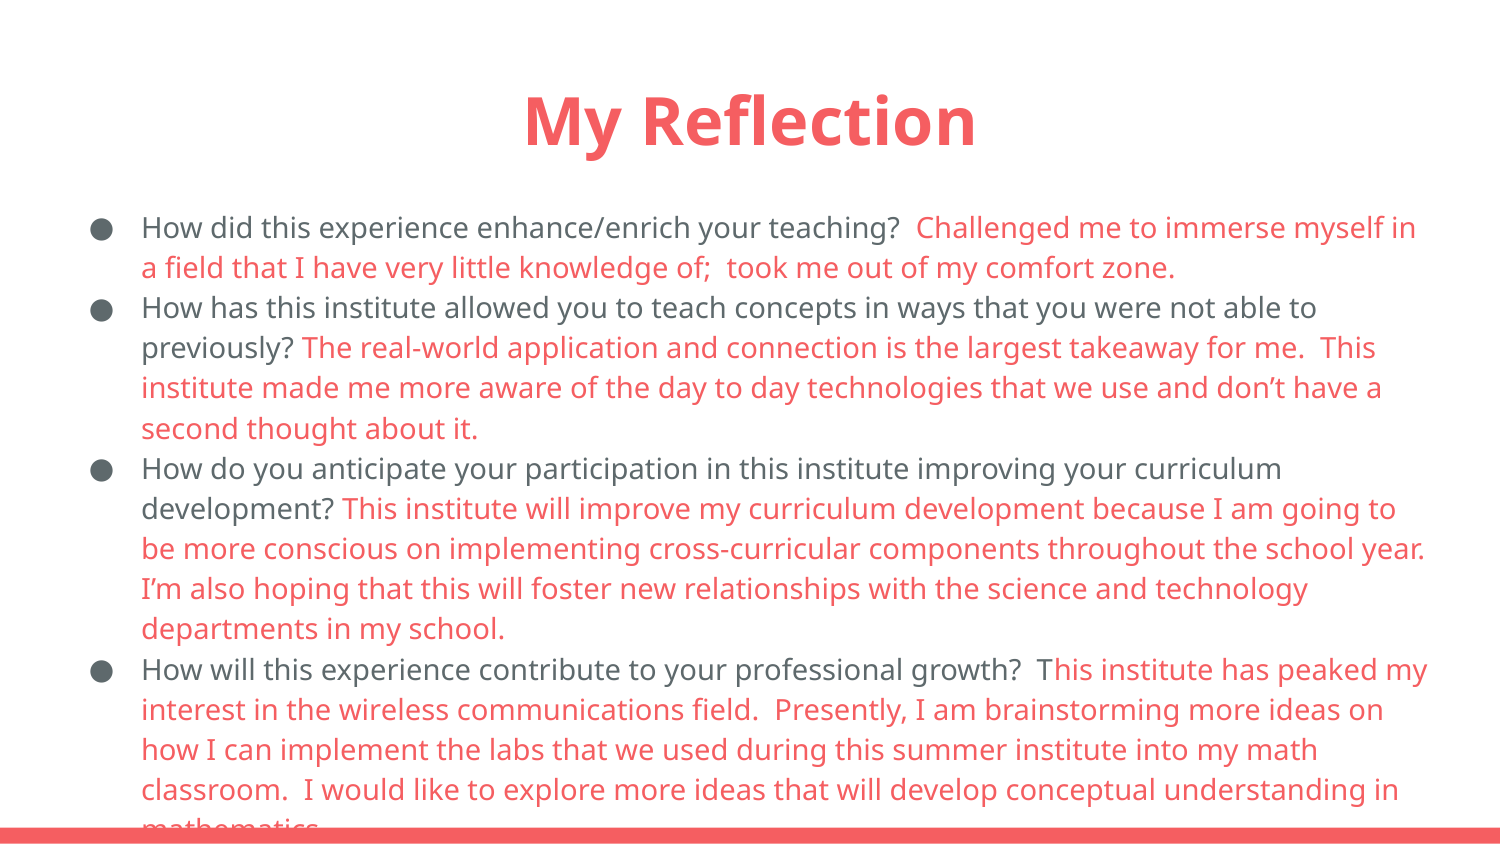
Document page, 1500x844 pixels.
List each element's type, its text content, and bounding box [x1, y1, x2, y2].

list How did this experience enhance/enrich your teaching? Challenged me to immerse myself in a field that I have very little knowledge of; took me out of my comfort zone. How has this institute allowed you to teach concepts in ways that you were not able to previously? The real-world application and connection is the largest takeaway for me. This institute made me more aware of the day to day technologies that we use and don’t have a second thought about it. How do you anticipate your participation in this institute improving your curriculum development? This institute will improve my curriculum development because I am going to be more conscious on implementing cross-curricular components throughout the school year. I’m also hoping that this will foster new relationships with the science and technology departments in my school. How will this experience contribute to your professional growth? This institute has peaked my interest in the wireless communications field. Presently, I am brainstorming more ideas on how I can implement the labs that we used during this summer institute into my math classroom. I would like to explore more ideas that will develop conceptual understanding in mathematics. [51, 189, 1449, 750]
title My Reflection [51, 64, 1449, 167]
